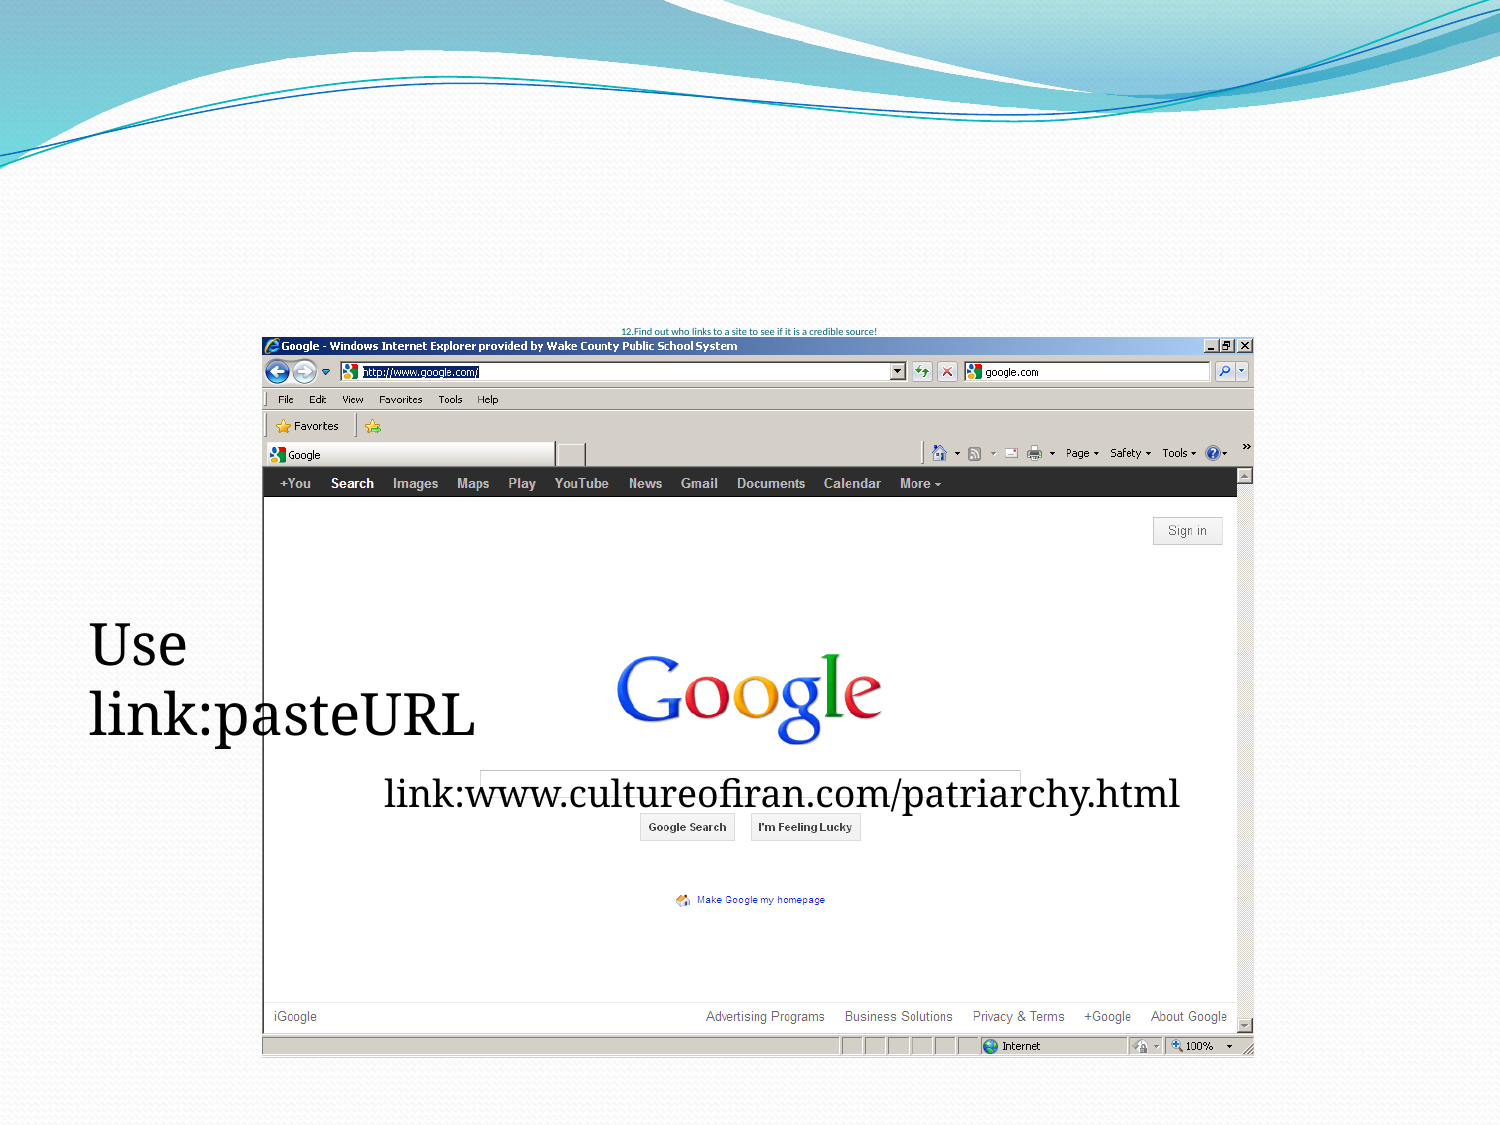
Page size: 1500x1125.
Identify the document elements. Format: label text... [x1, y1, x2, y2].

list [262, 337, 1254, 1058]
title 12.Find out who links to a site to see if it is a credible source! [75, 115, 1425, 338]
text_box Use link:pasteURL [75, 599, 255, 755]
